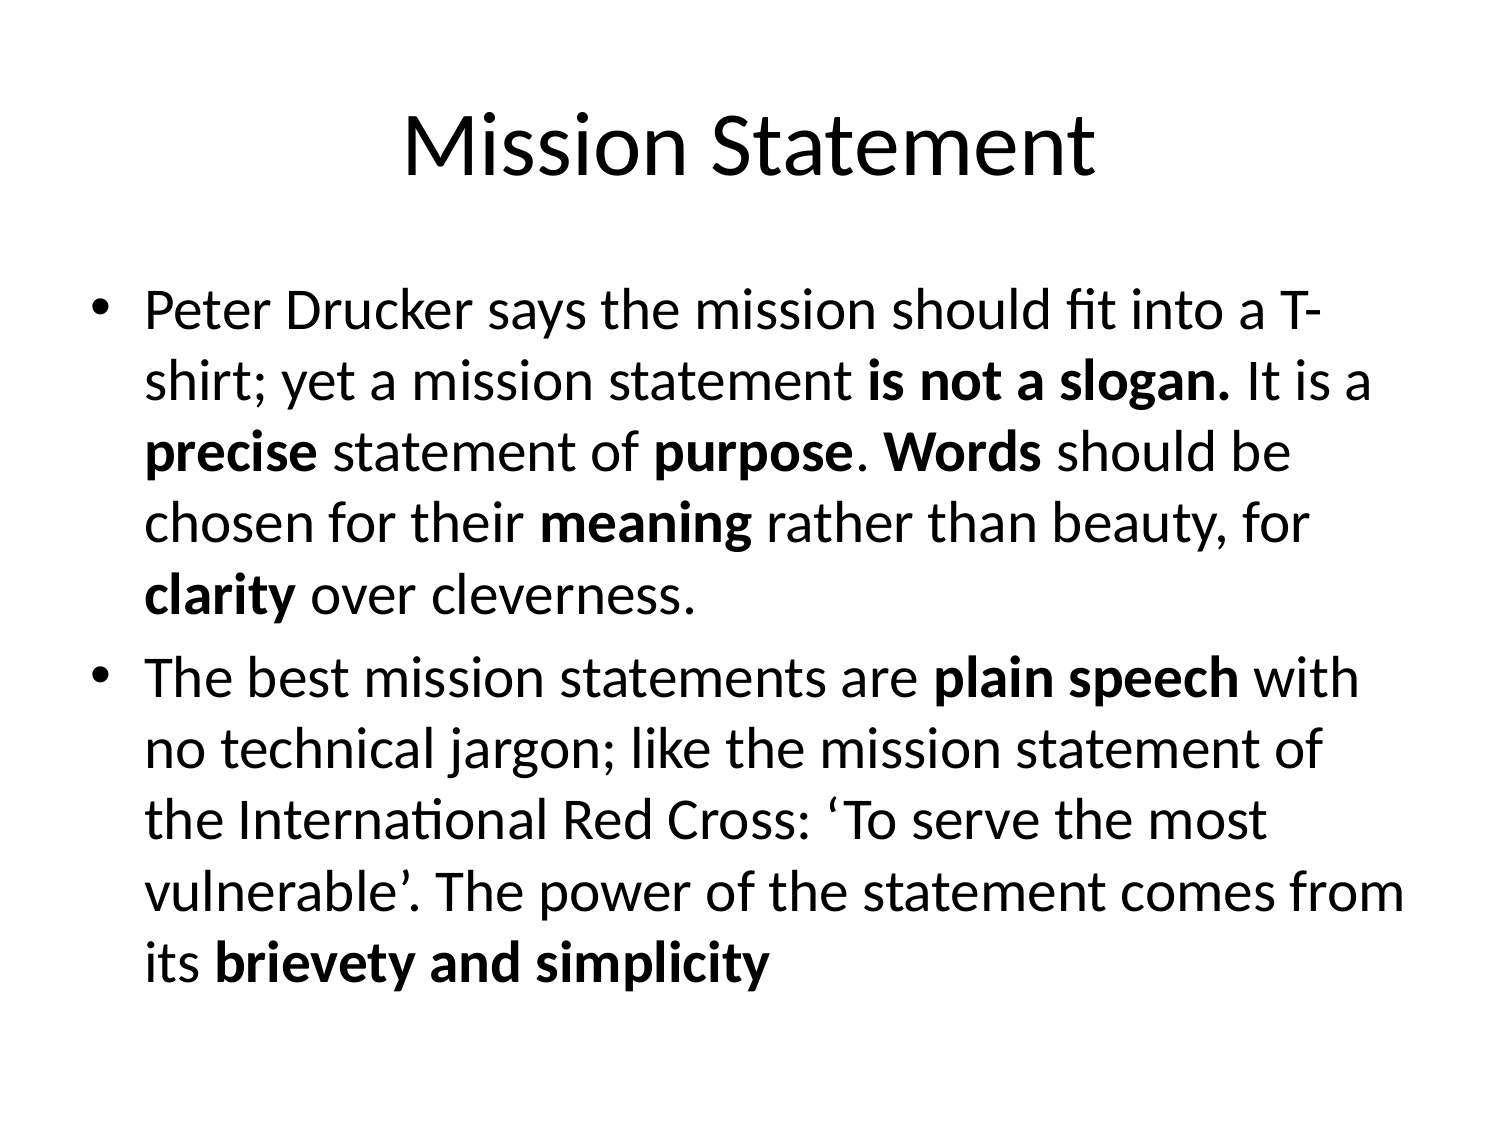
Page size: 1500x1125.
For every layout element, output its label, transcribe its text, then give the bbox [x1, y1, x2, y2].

list Peter Drucker says the mission should fit into a T-shirt; yet a mission statement is not a slogan. It is a precise statement of purpose. Words should be chosen for their meaning rather than beauty, for clarity over cleverness. The best mission statements are plain speech with no technical jargon; like the mission statement of the International Red Cross: ‘To serve the most vulnerable’. The power of the statement comes from its brievety and simplicity [75, 262, 1425, 1005]
title Mission Statement [75, 45, 1425, 233]
